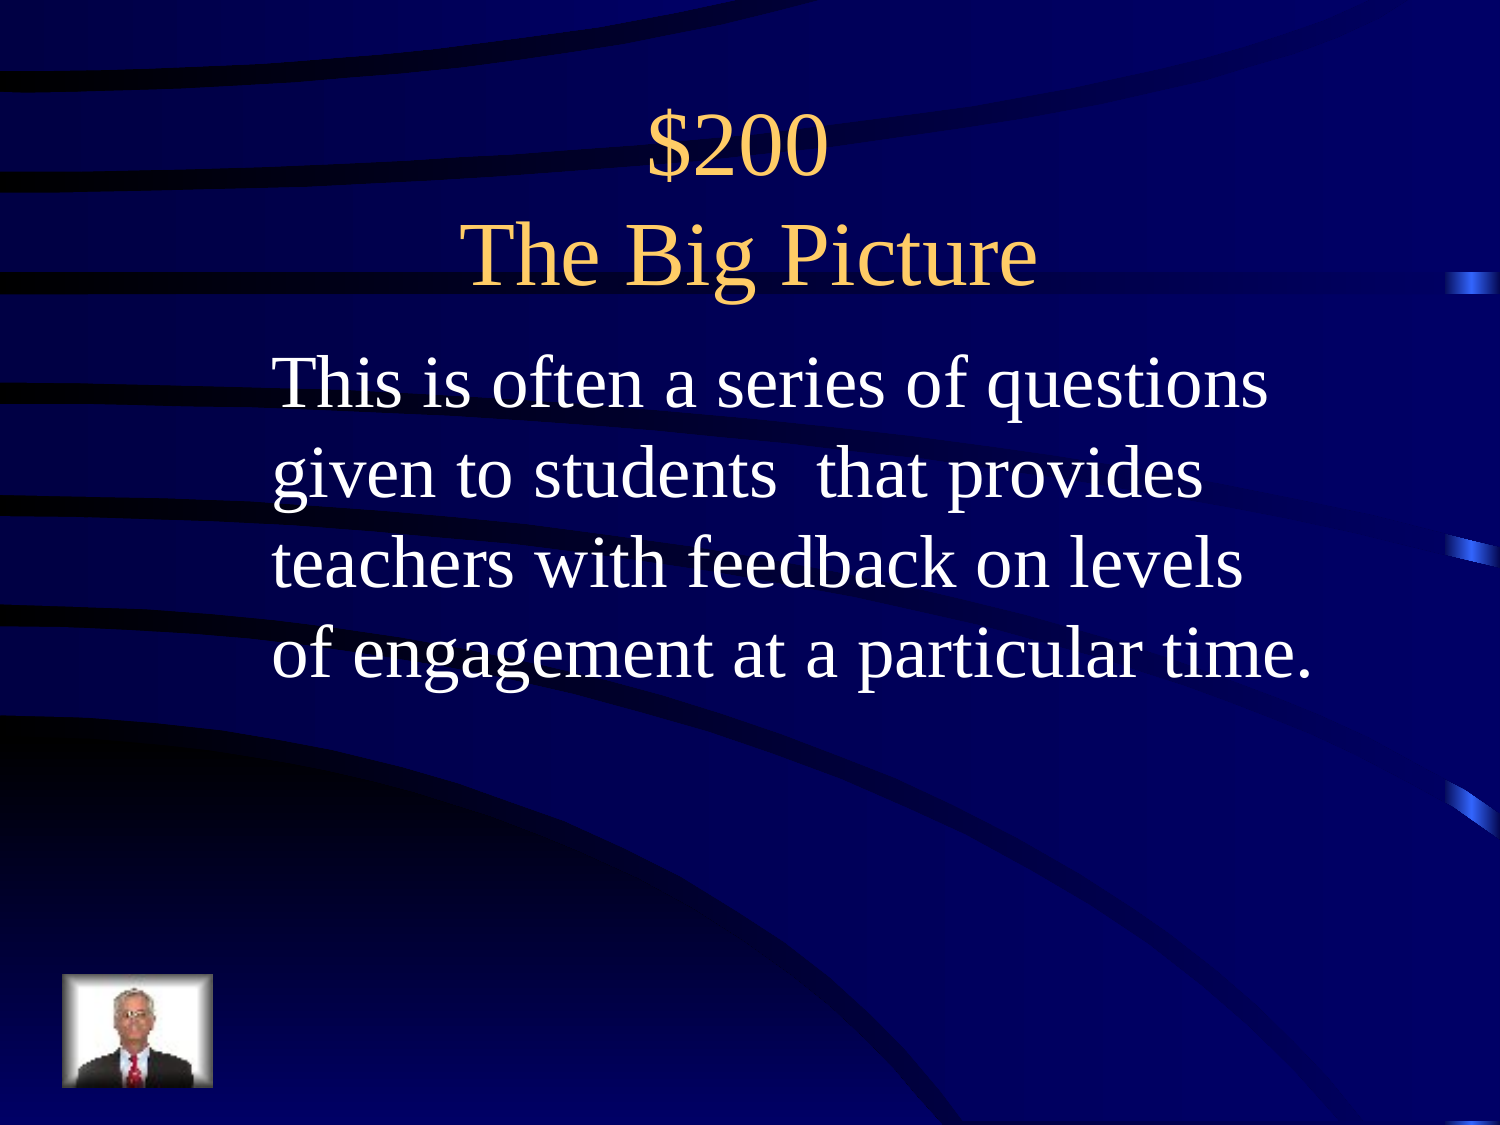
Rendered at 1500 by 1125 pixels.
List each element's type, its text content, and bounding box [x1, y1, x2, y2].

text_box This is often a series of questions given to students that provides teachers with feedback on levels of engagement at a particular time. [256, 324, 1349, 760]
title $200 The Big Picture [112, 99, 1388, 288]
picture [62, 974, 213, 1088]
